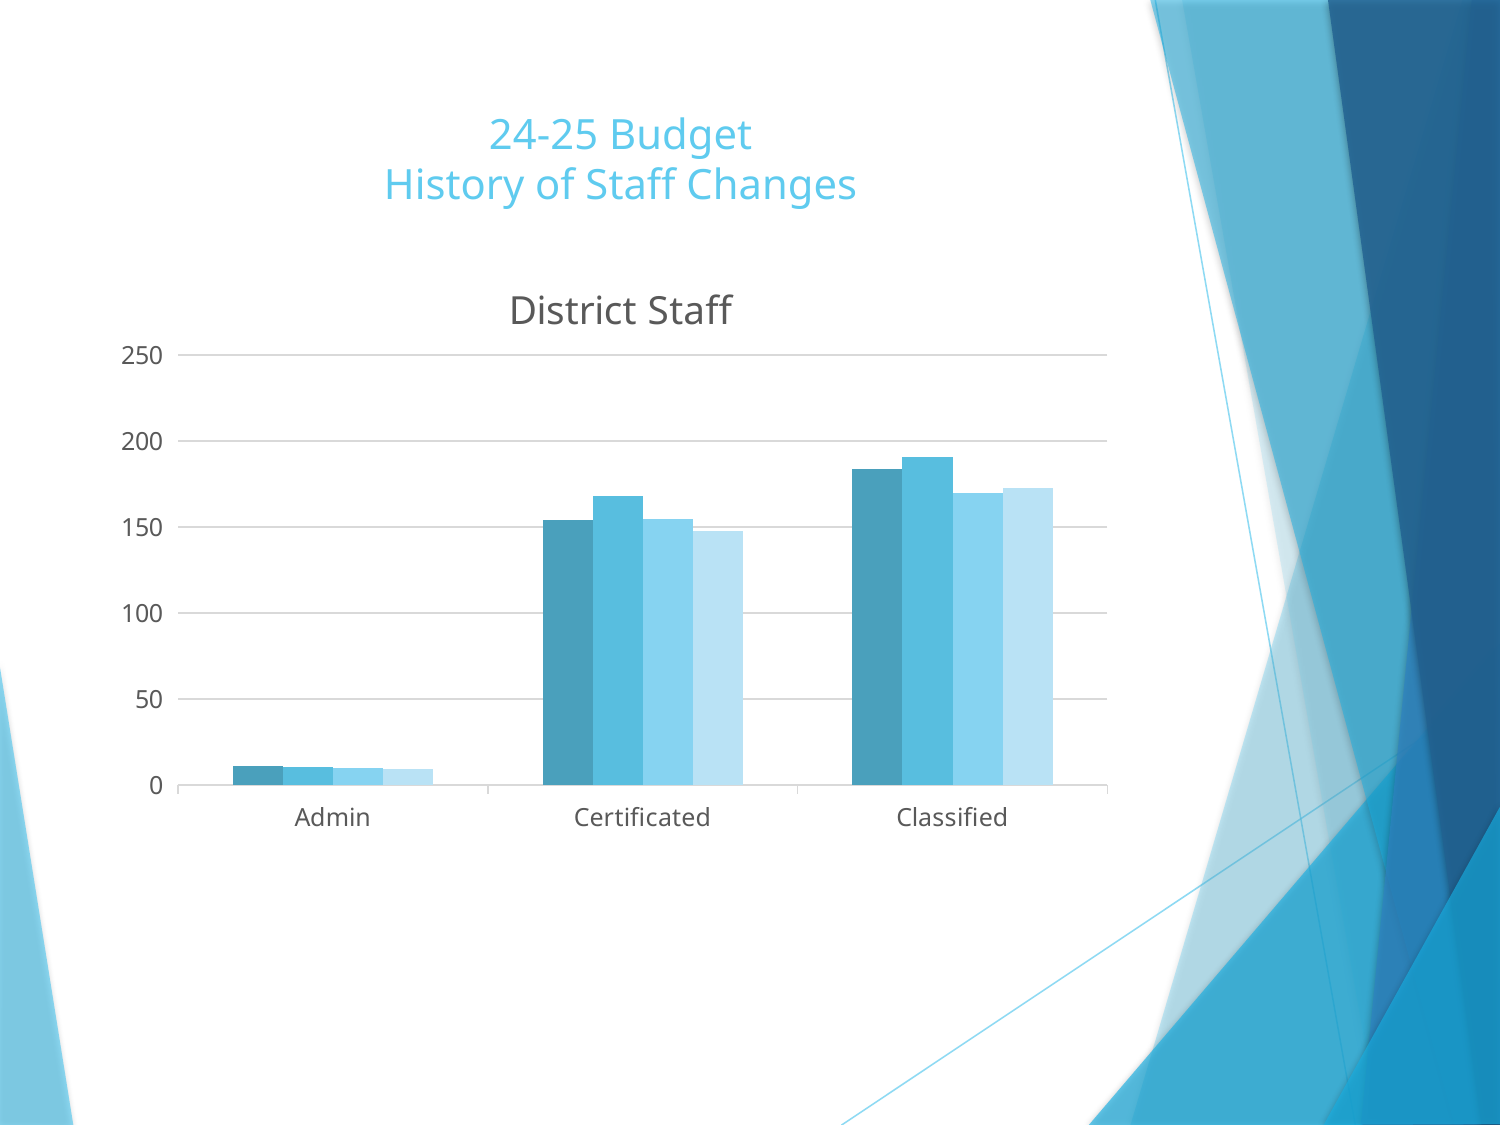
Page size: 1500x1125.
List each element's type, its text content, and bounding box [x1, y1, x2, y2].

title 24-25 Budget History of Staff Changes [99, 99, 1142, 200]
chart [99, 249, 1142, 917]
